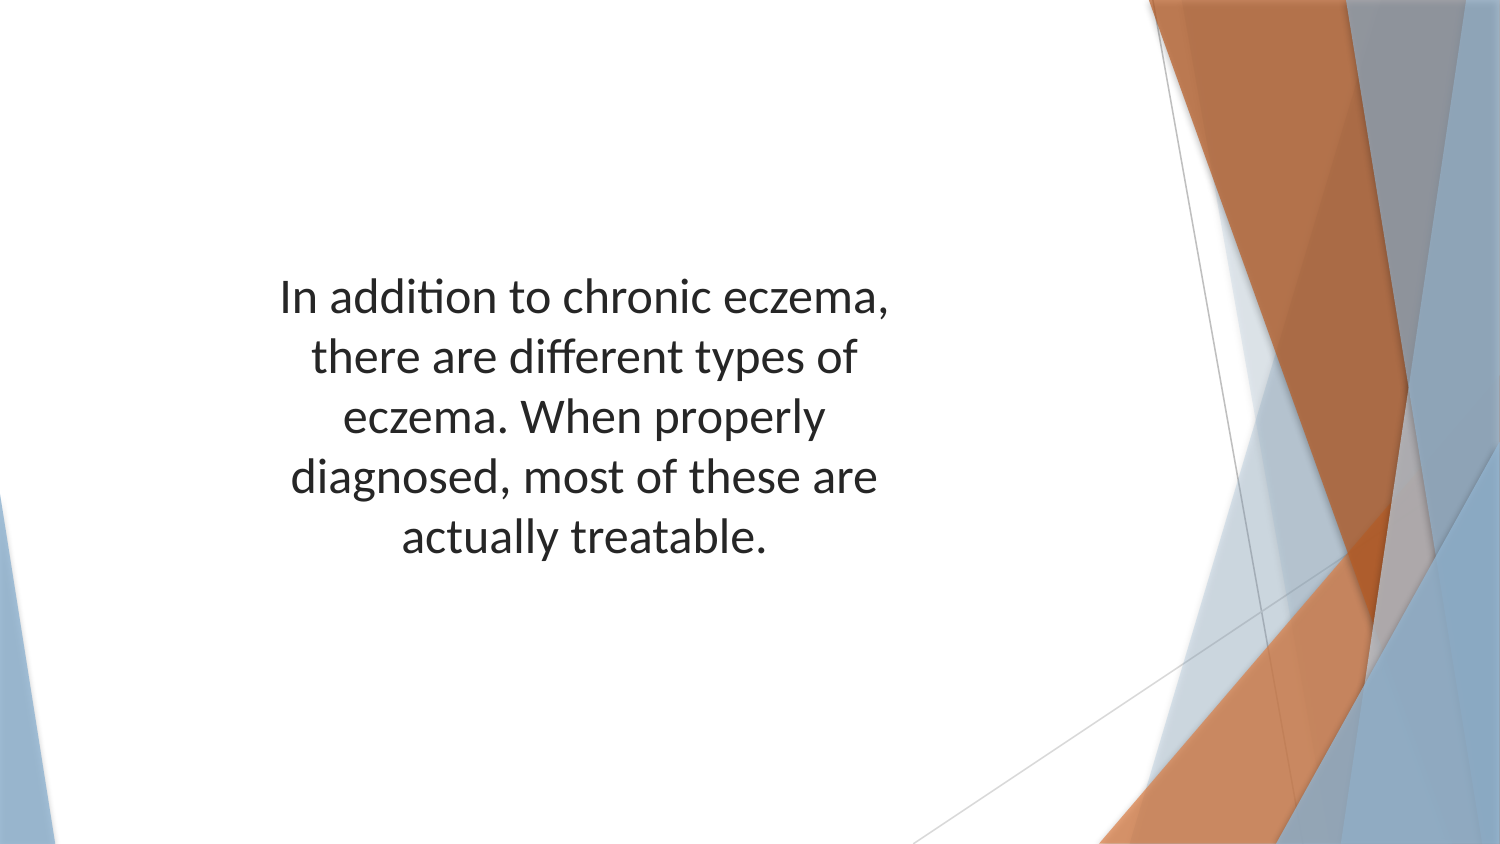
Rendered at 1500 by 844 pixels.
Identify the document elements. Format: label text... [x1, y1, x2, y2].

list In addition to chronic eczema, there are different types of eczema. When properly diagnosed, most of these are actually treatable. [218, 256, 951, 623]
